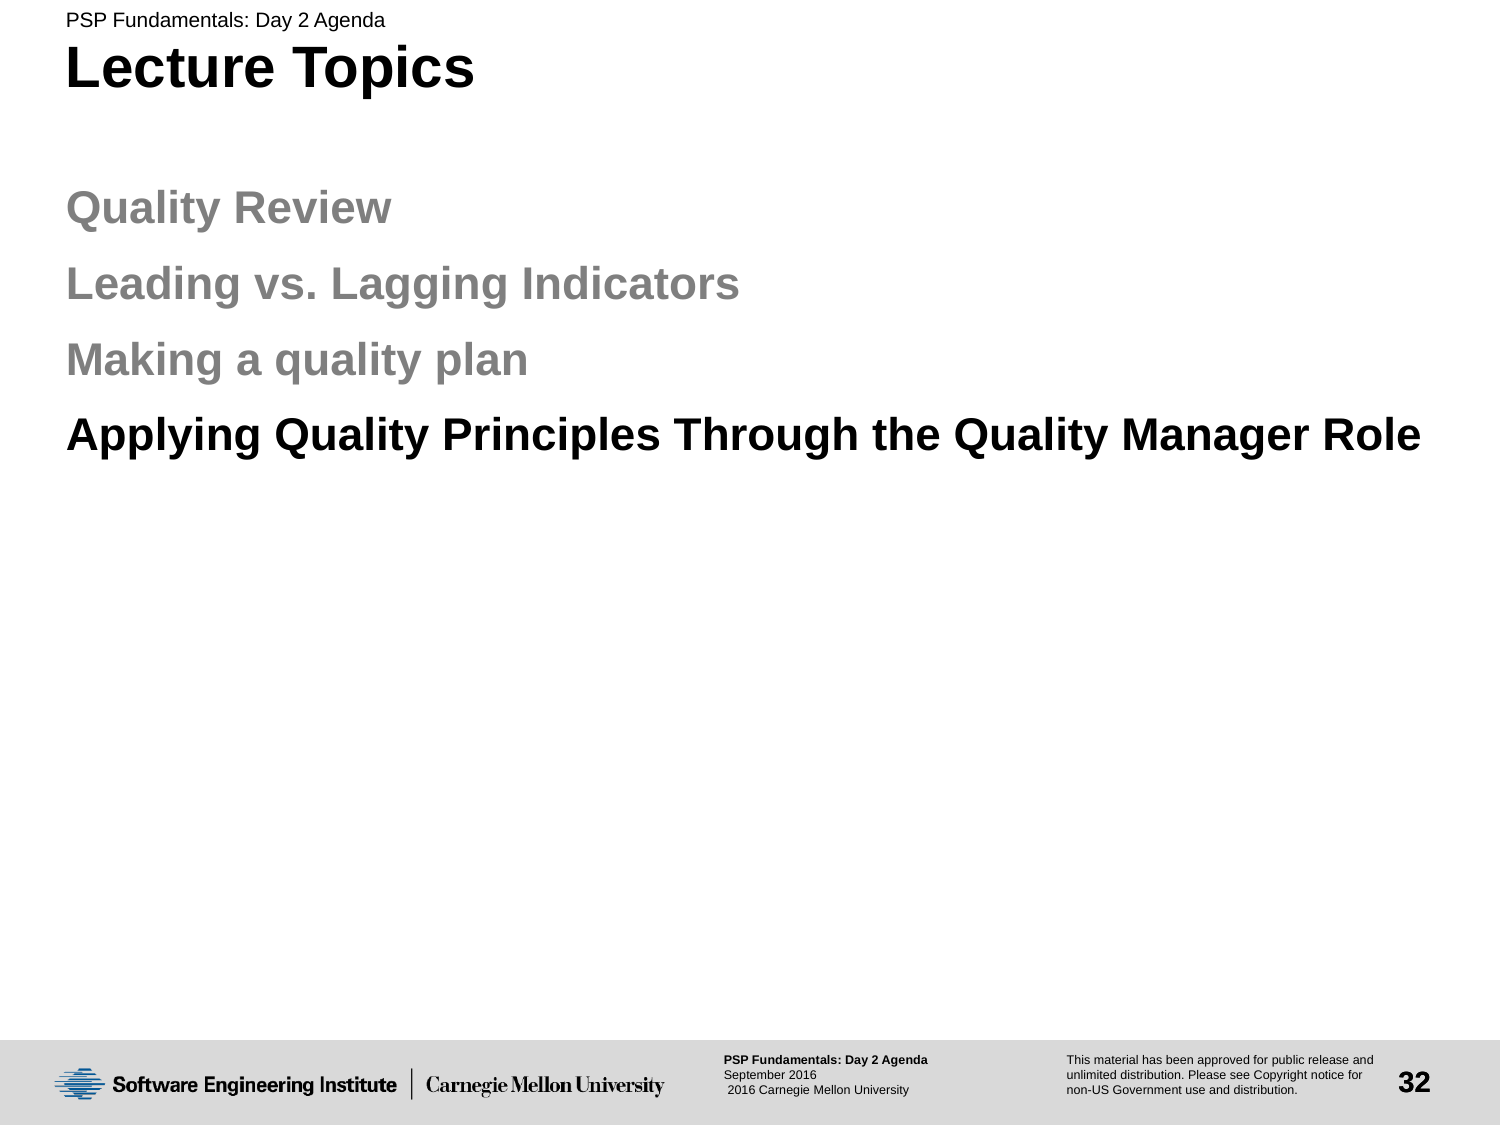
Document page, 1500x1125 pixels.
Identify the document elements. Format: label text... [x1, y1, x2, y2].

title Lecture Topics [65, 37, 1430, 148]
list Quality Review Leading vs. Lagging Indicators Making a quality plan Applying Quality Principles Through the Quality Manager Role [65, 177, 1431, 1000]
picture [46, 1061, 673, 1104]
